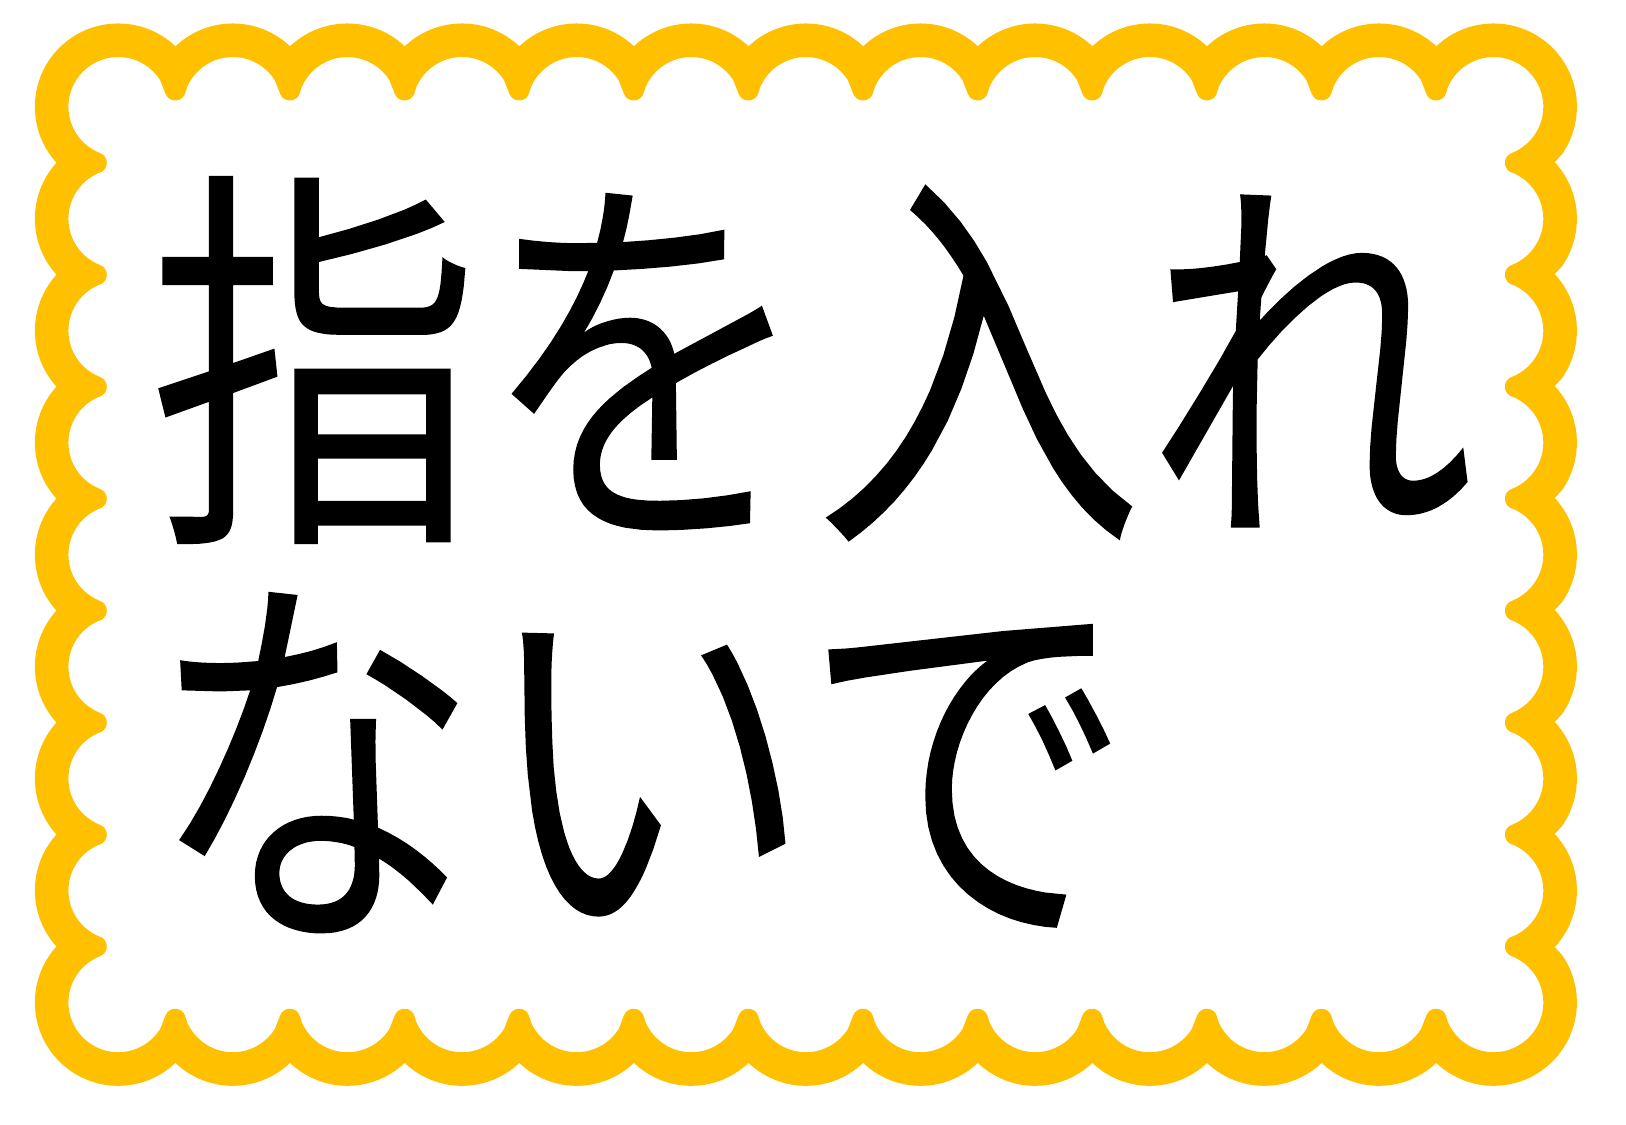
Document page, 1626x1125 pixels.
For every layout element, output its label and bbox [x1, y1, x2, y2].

text_box [43, 31, 1569, 1078]
